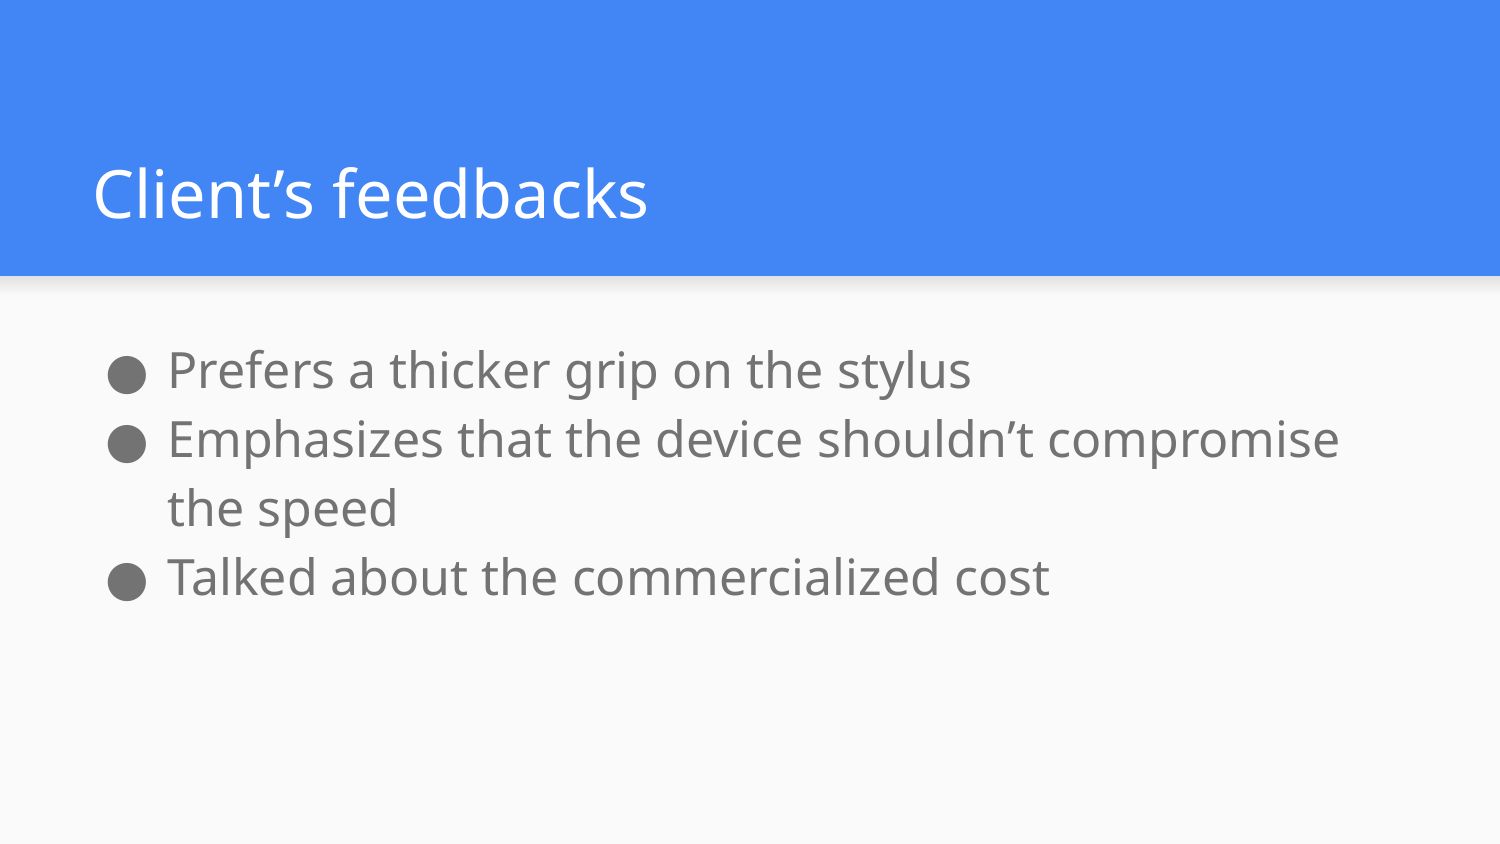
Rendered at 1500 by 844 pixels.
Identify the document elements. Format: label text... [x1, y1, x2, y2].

list Prefers a thicker grip on the stylus Emphasizes that the device shouldn’t compromise the speed Talked about the commercialized cost [77, 314, 1427, 760]
title Client’s feedbacks [77, 121, 1427, 248]
